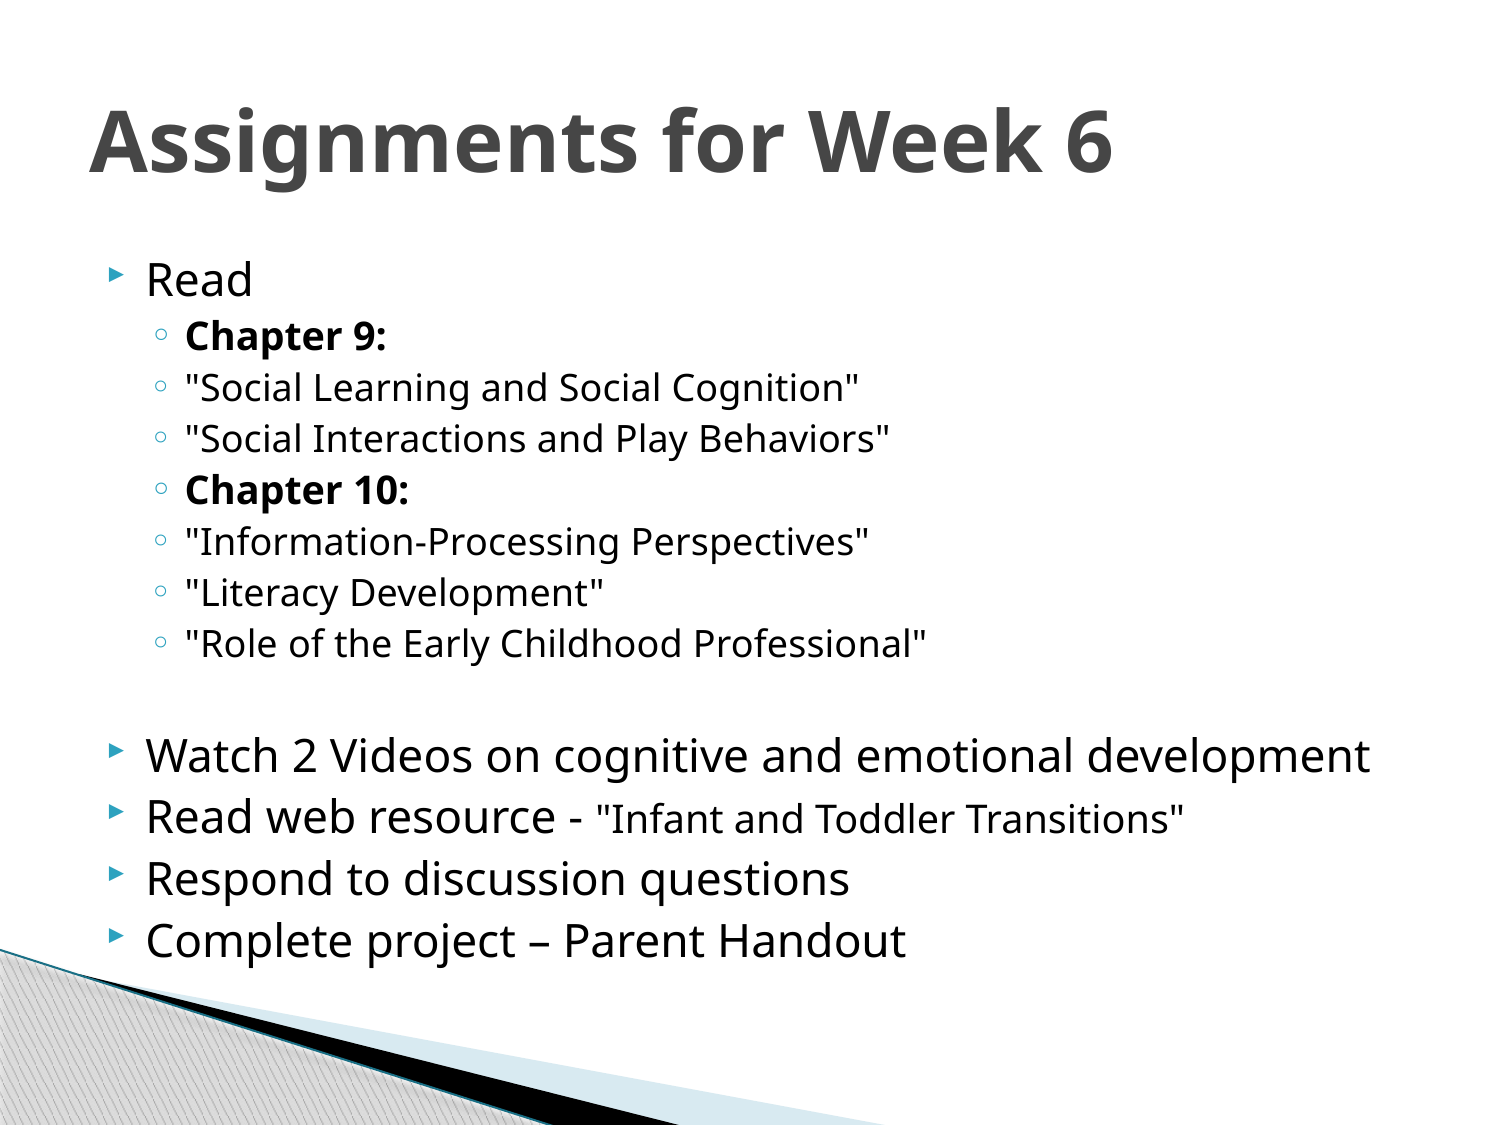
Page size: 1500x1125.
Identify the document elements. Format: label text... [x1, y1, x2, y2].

title Assignments for Week 6 [75, 45, 1425, 233]
list Read Chapter 9: "Social Learning and Social Cognition" "Social Interactions and Play Behaviors" Chapter 10: "Information-Processing Perspectives" "Literacy Development" "Role of the Early Childhood Professional" Watch 2 Videos on cognitive and emotional development Read web resource - "Infant and Toddler Transitions" Respond to discussion questions Complete project – Parent Handout [75, 243, 1425, 986]
